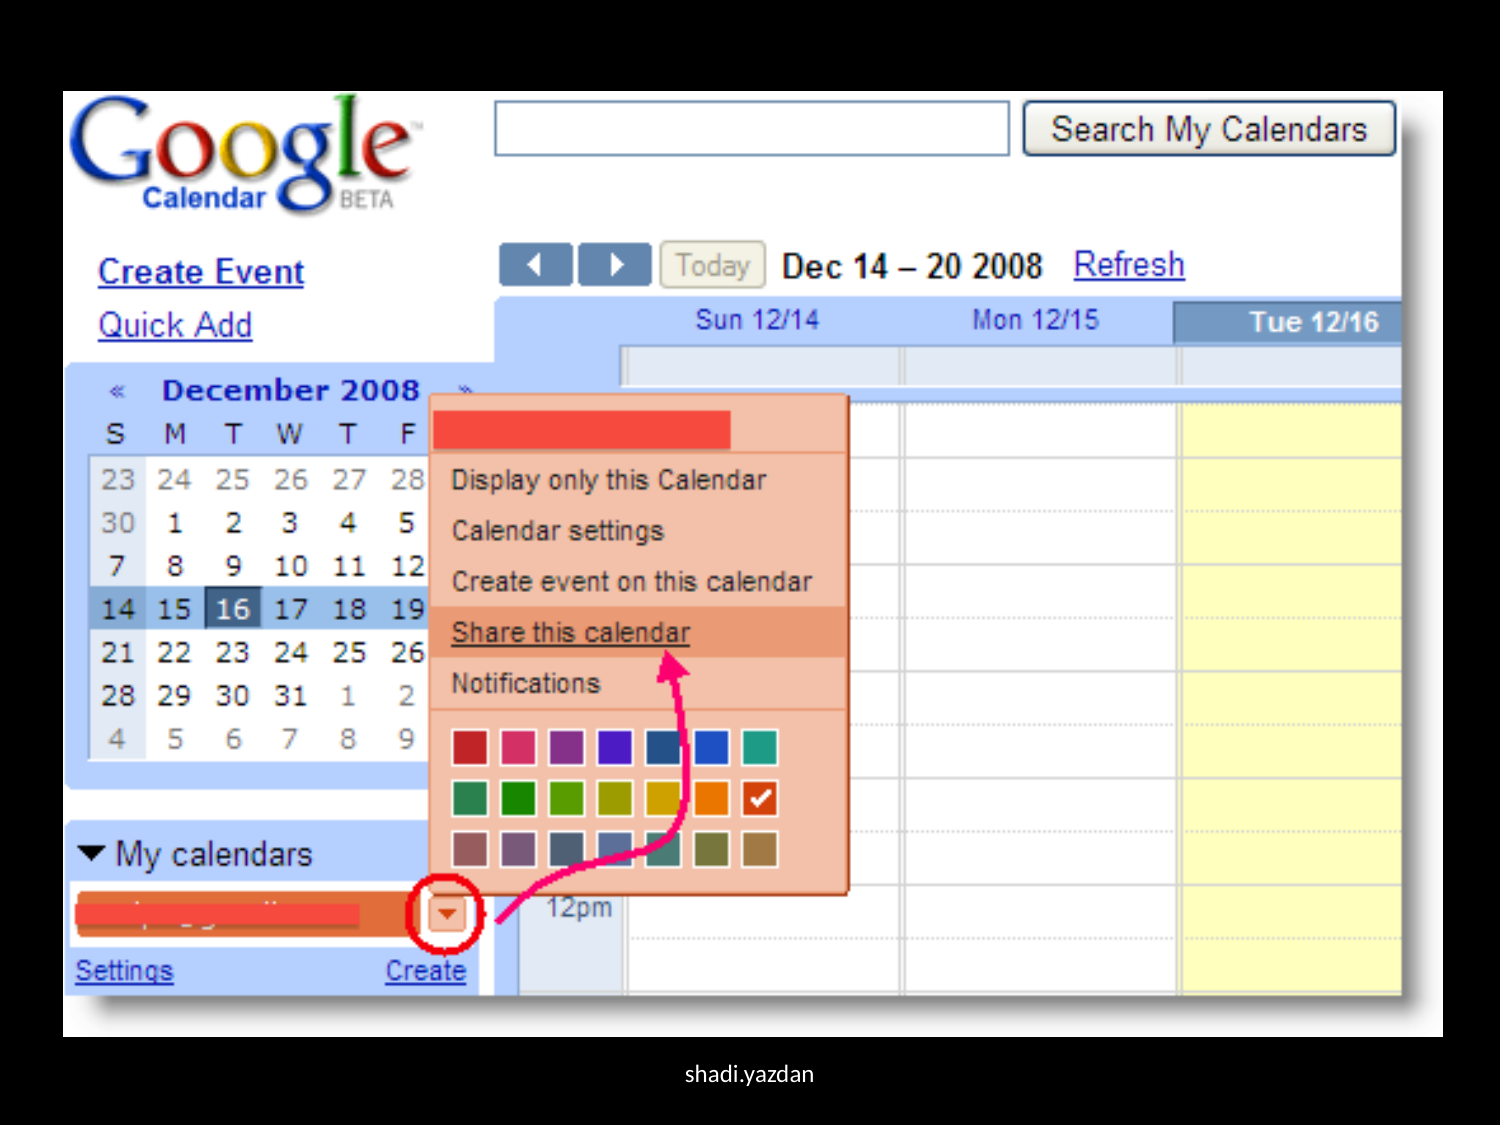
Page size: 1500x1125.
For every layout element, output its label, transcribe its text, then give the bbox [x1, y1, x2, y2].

footer shadi.yazdan [512, 1047, 988, 1103]
picture [63, 91, 1443, 1037]
